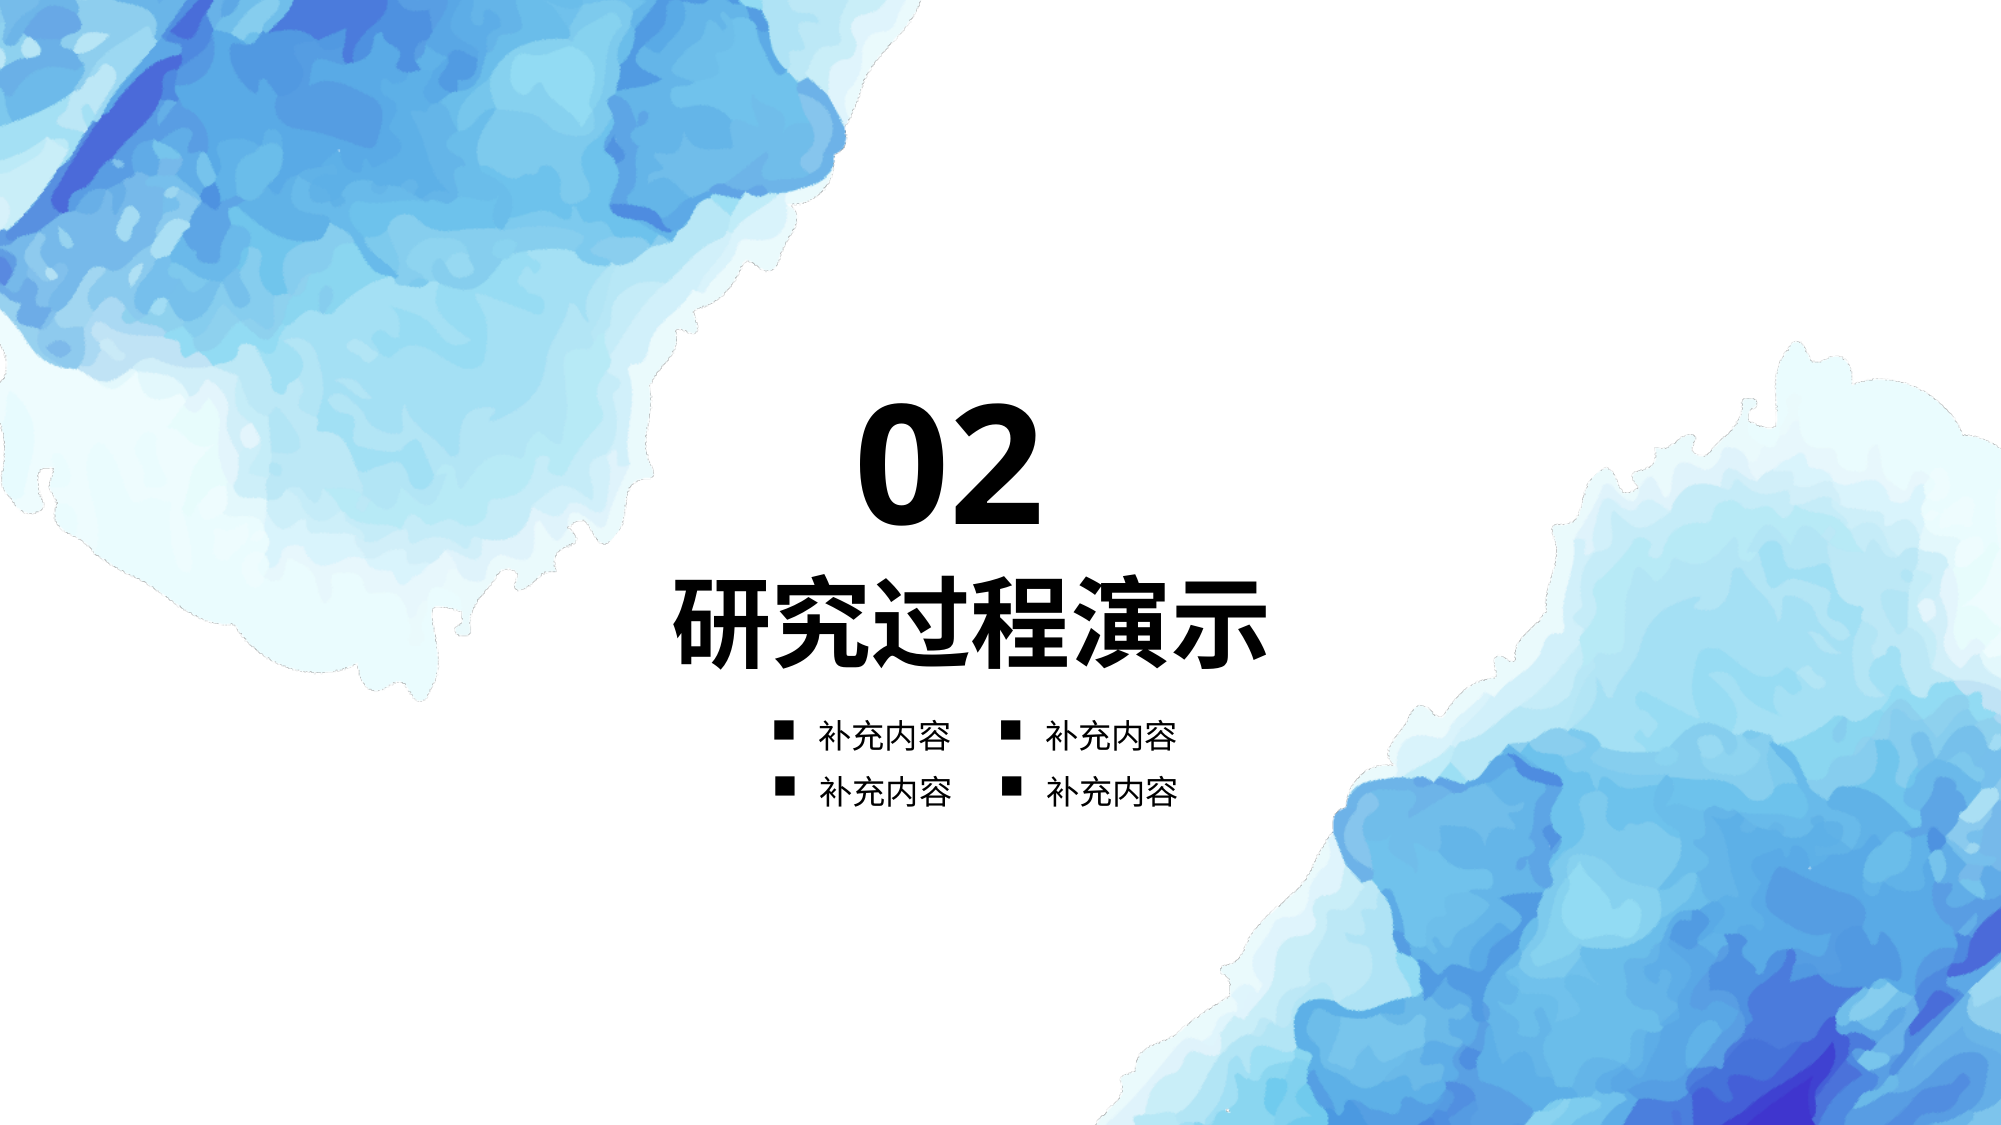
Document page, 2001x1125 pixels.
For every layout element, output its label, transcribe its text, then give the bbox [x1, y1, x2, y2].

text_box 补充内容 [757, 763, 983, 859]
text_box 研究过程演示 [656, 553, 1298, 689]
picture [923, 248, 2001, 1125]
text_box 02 [839, 350, 1130, 566]
text_box 补充内容 [756, 707, 982, 803]
picture [0, 0, 1043, 809]
